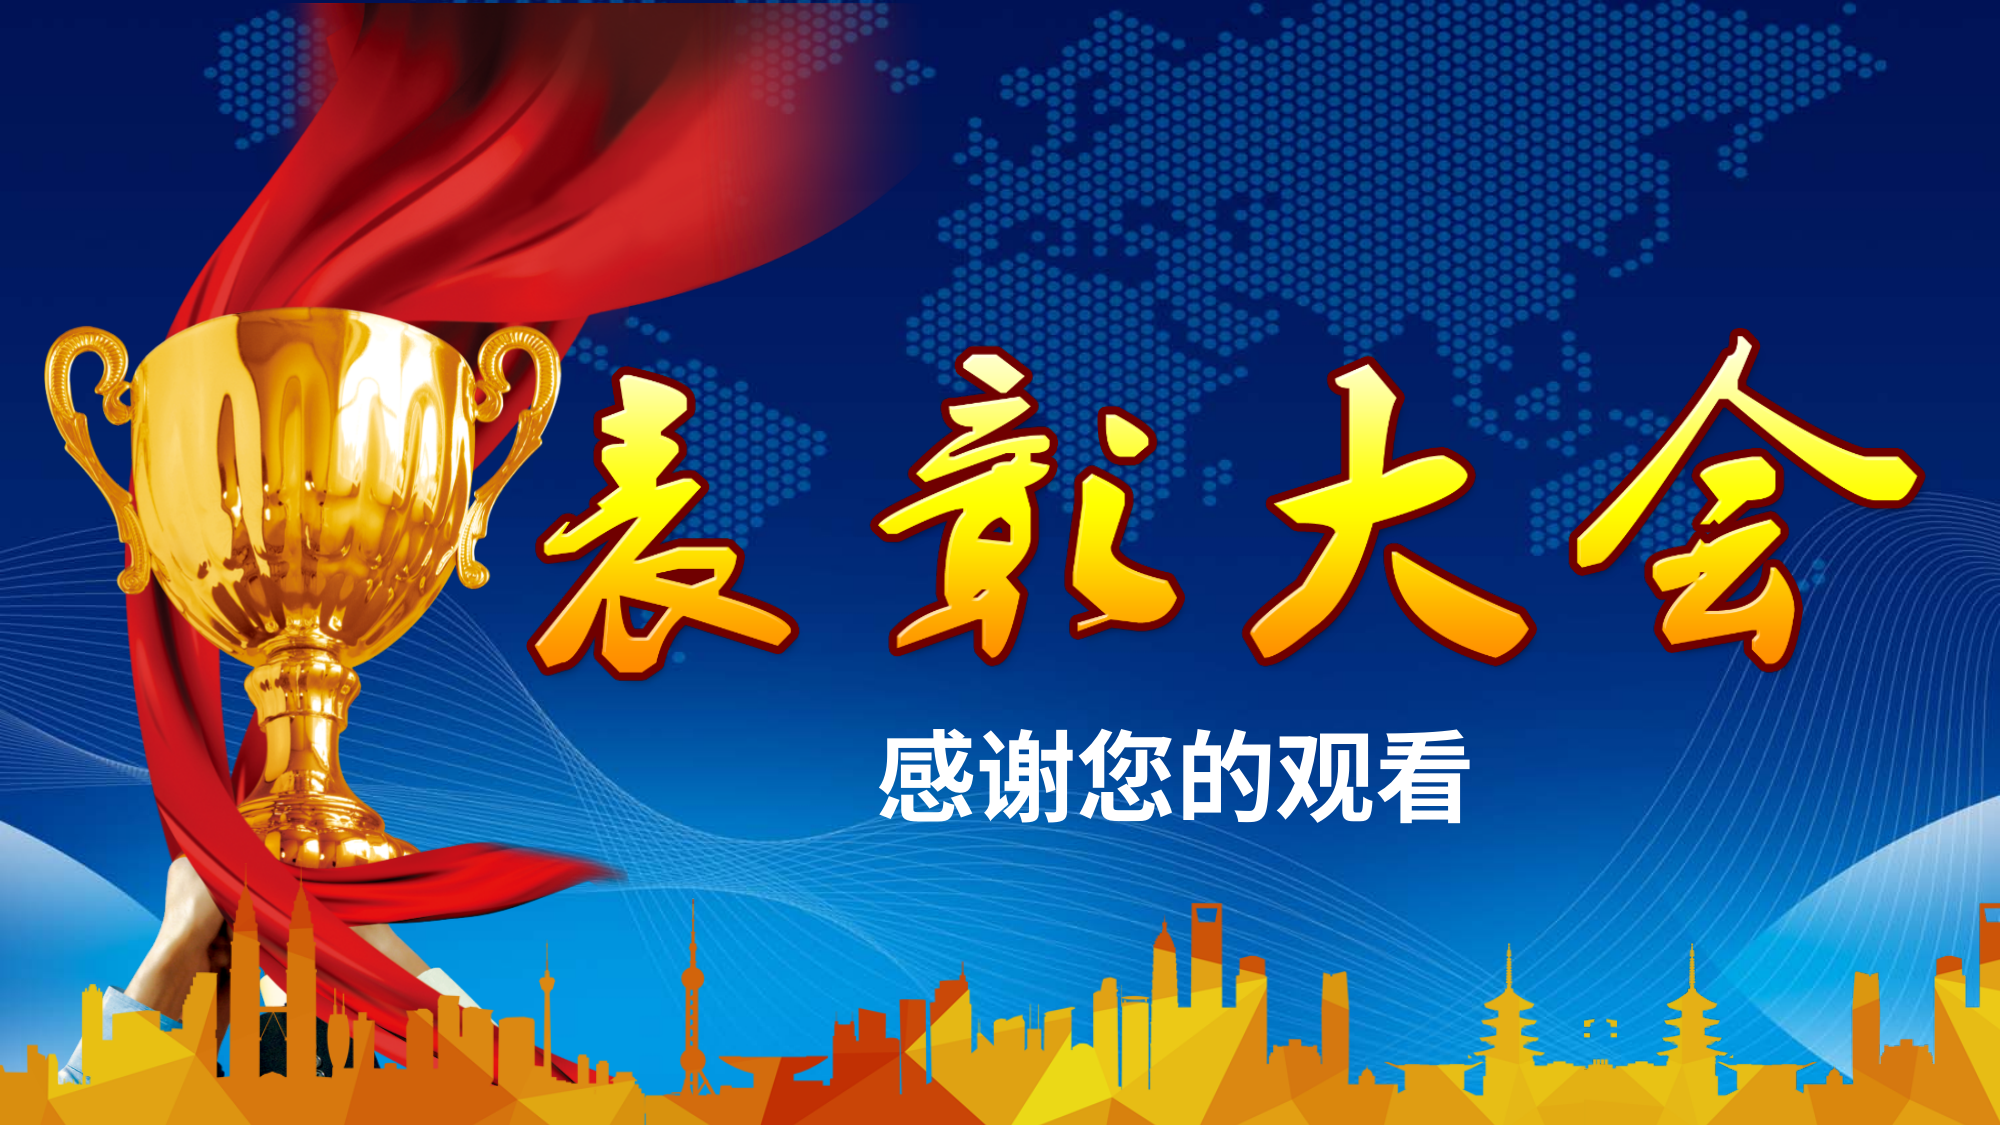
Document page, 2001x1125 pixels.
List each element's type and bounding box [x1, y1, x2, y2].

text_box [0, 863, 2000, 1125]
picture [0, 0, 2000, 863]
